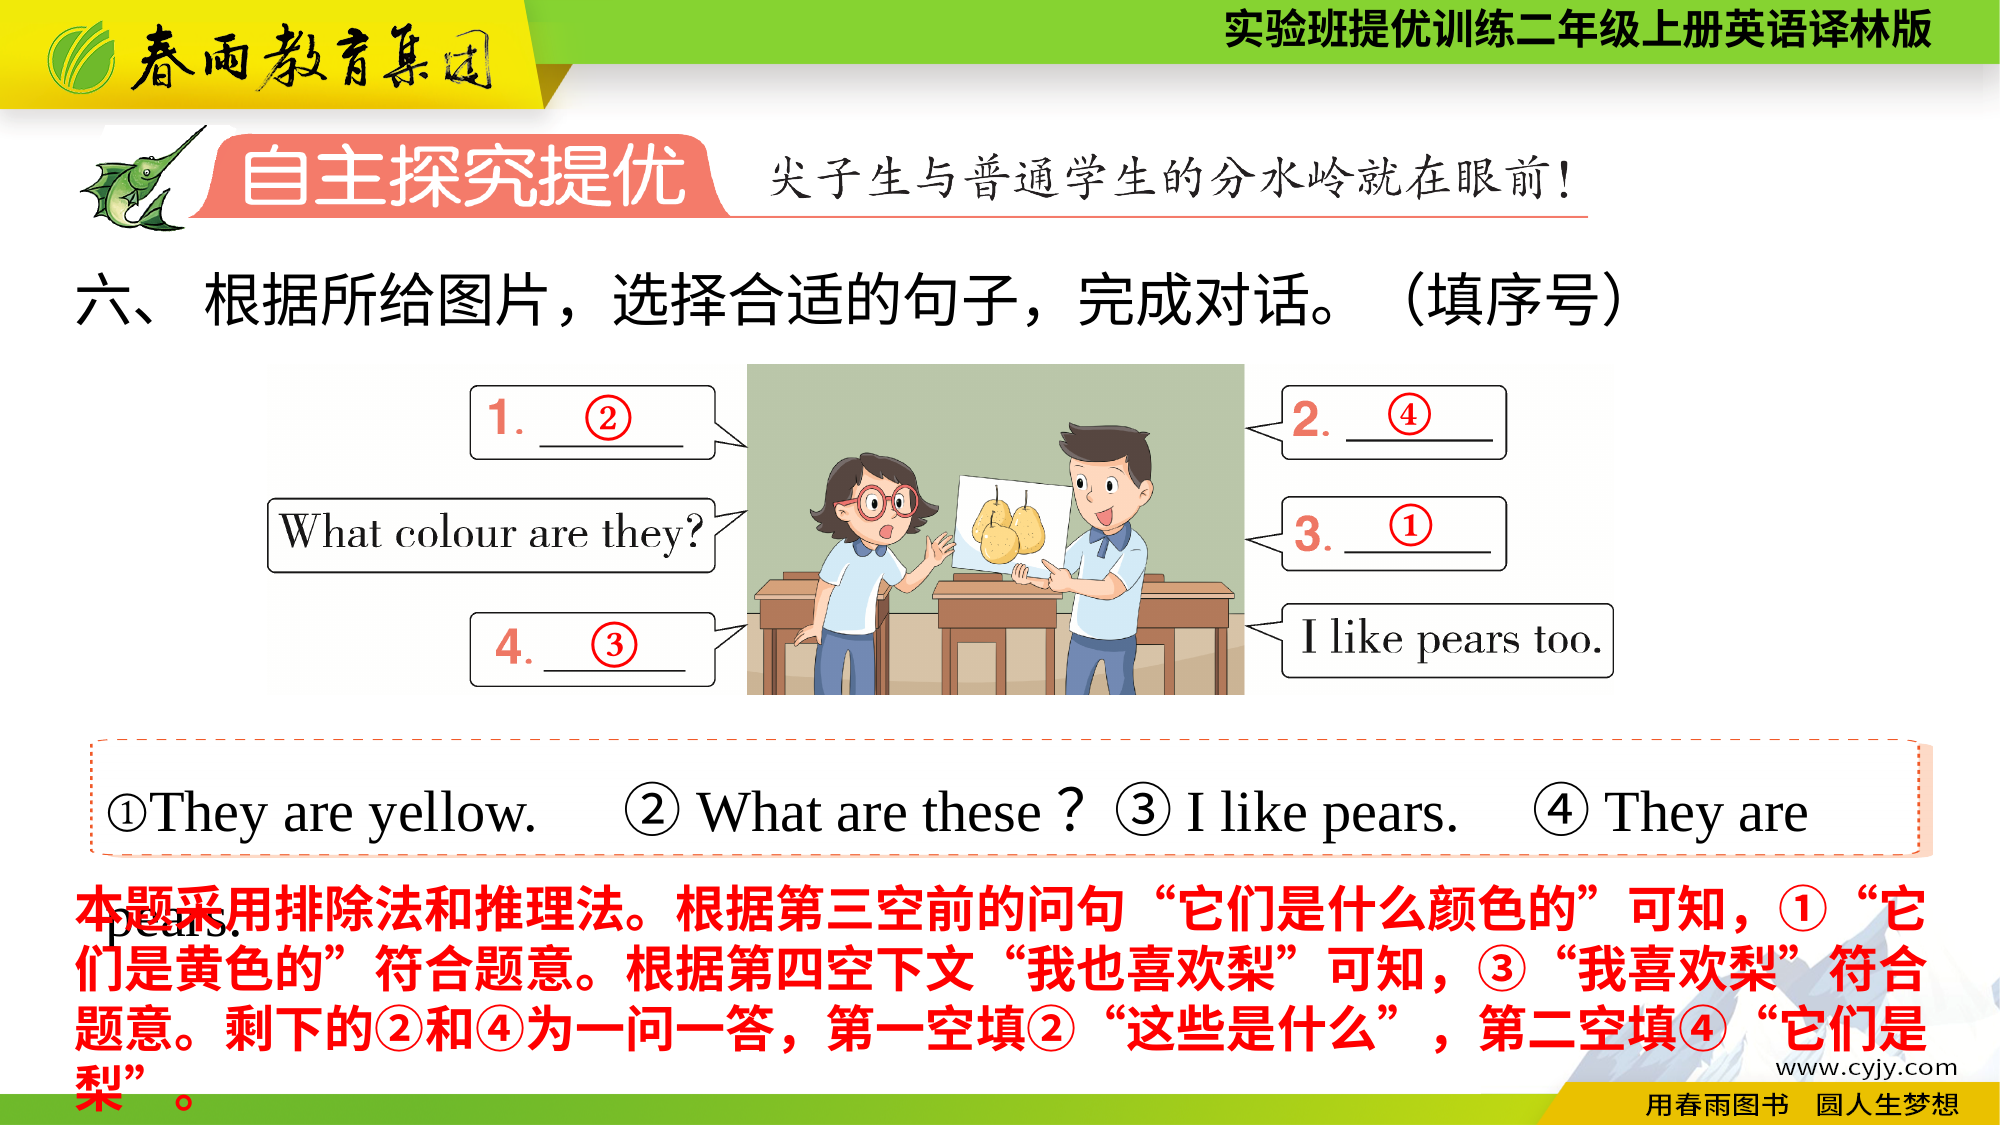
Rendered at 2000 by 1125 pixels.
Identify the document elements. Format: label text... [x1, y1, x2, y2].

list 六、 根据所给图片，选择合适的句子，完成对话。（填序号） [59, 221, 1944, 329]
picture [0, 0, 2000, 1125]
text_box ①They are yellow. ②What are these？③I like pears. ④They are pears. [90, 730, 1944, 870]
text_box 本题采用排除法和推理法。根据第三空前的问句“它们是什么颜色的”可知，①“它们是黄色的”符合题意。根据第四空下文“我也喜欢梨”可知，③“我喜欢梨”符合题意。剩下的②和④为一问一答，第一空填②“这些是什么”，第二空填④“它们是梨”。 [59, 870, 1944, 1125]
